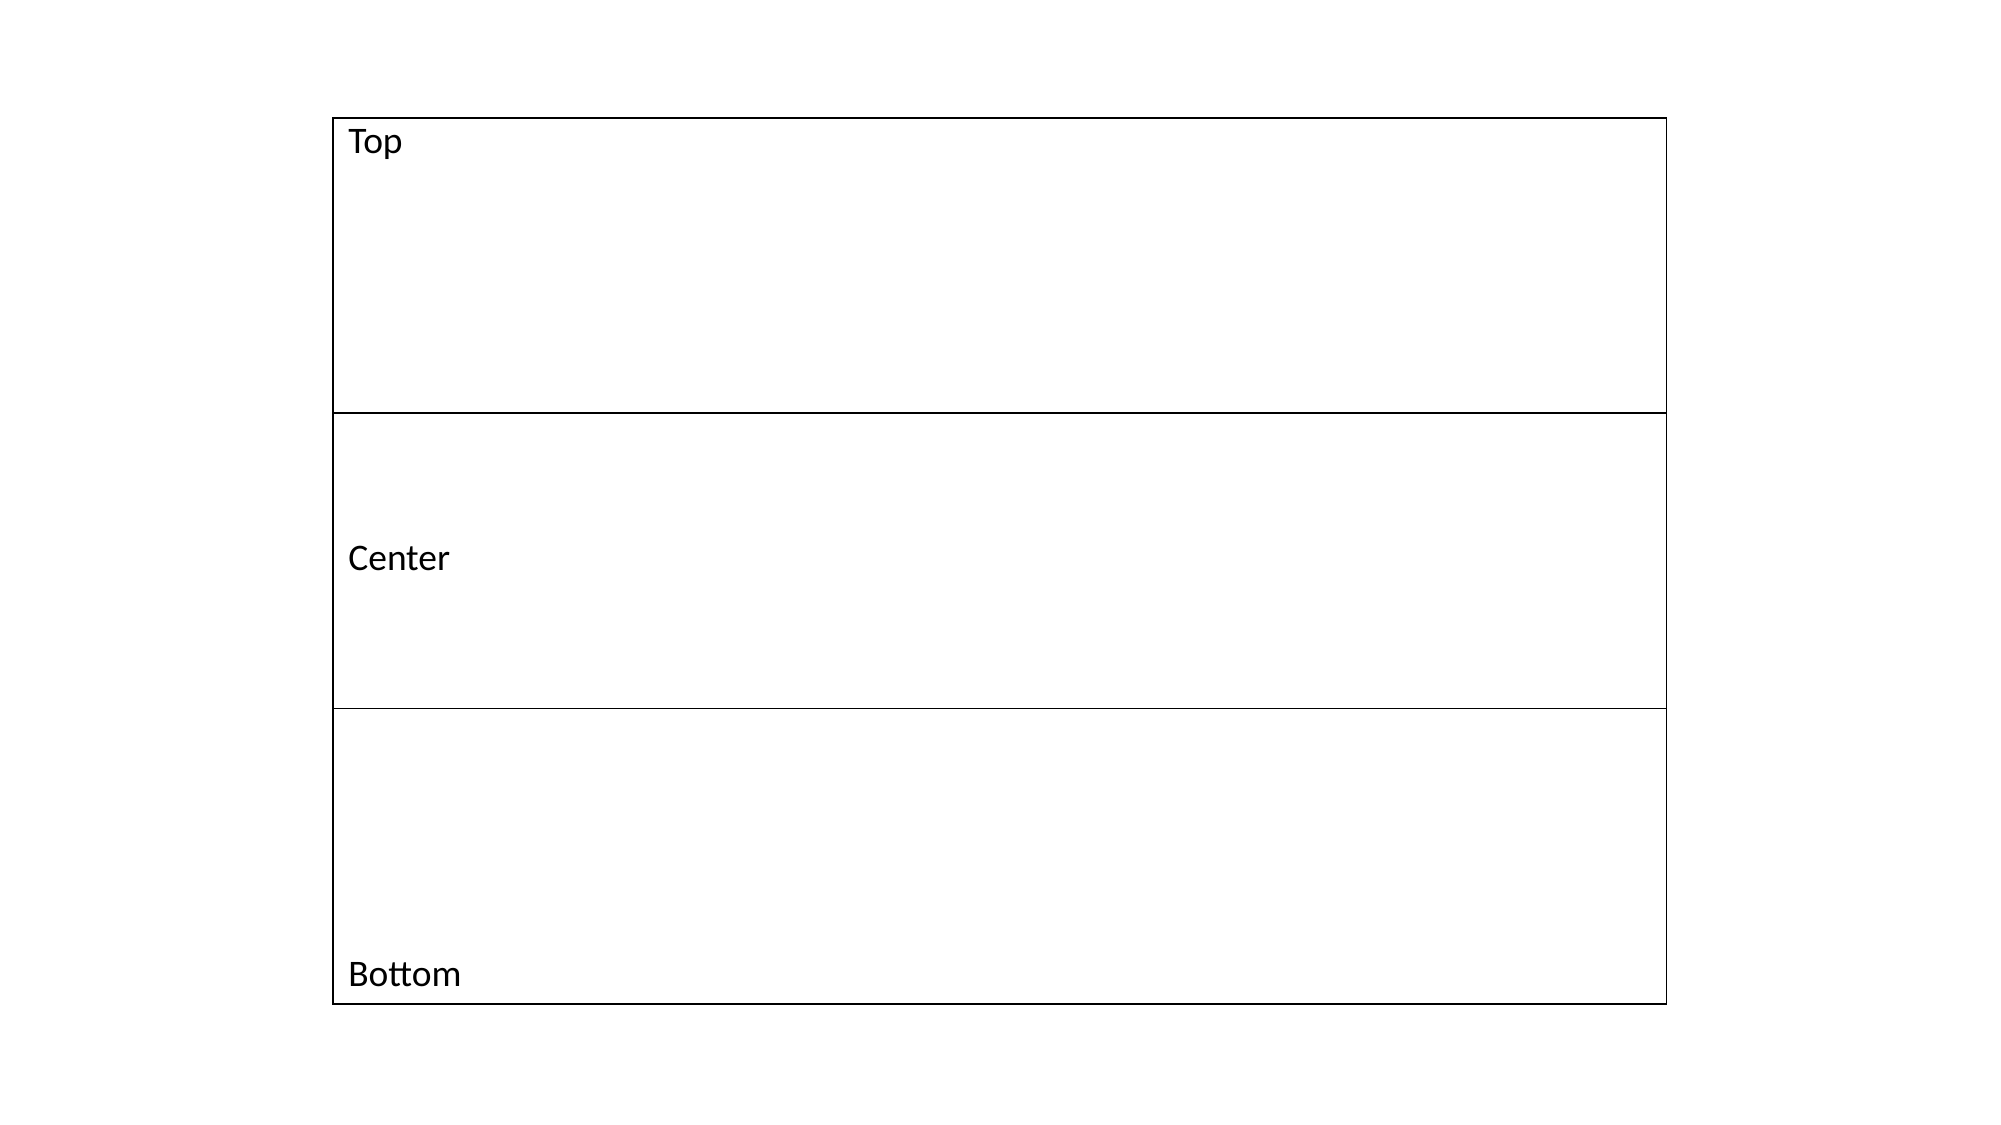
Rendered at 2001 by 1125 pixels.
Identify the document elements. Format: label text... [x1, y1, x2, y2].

table_header Top [334, 119, 1666, 412]
table_cell Bottom [334, 709, 1666, 1003]
table_cell Center [334, 414, 1666, 708]
